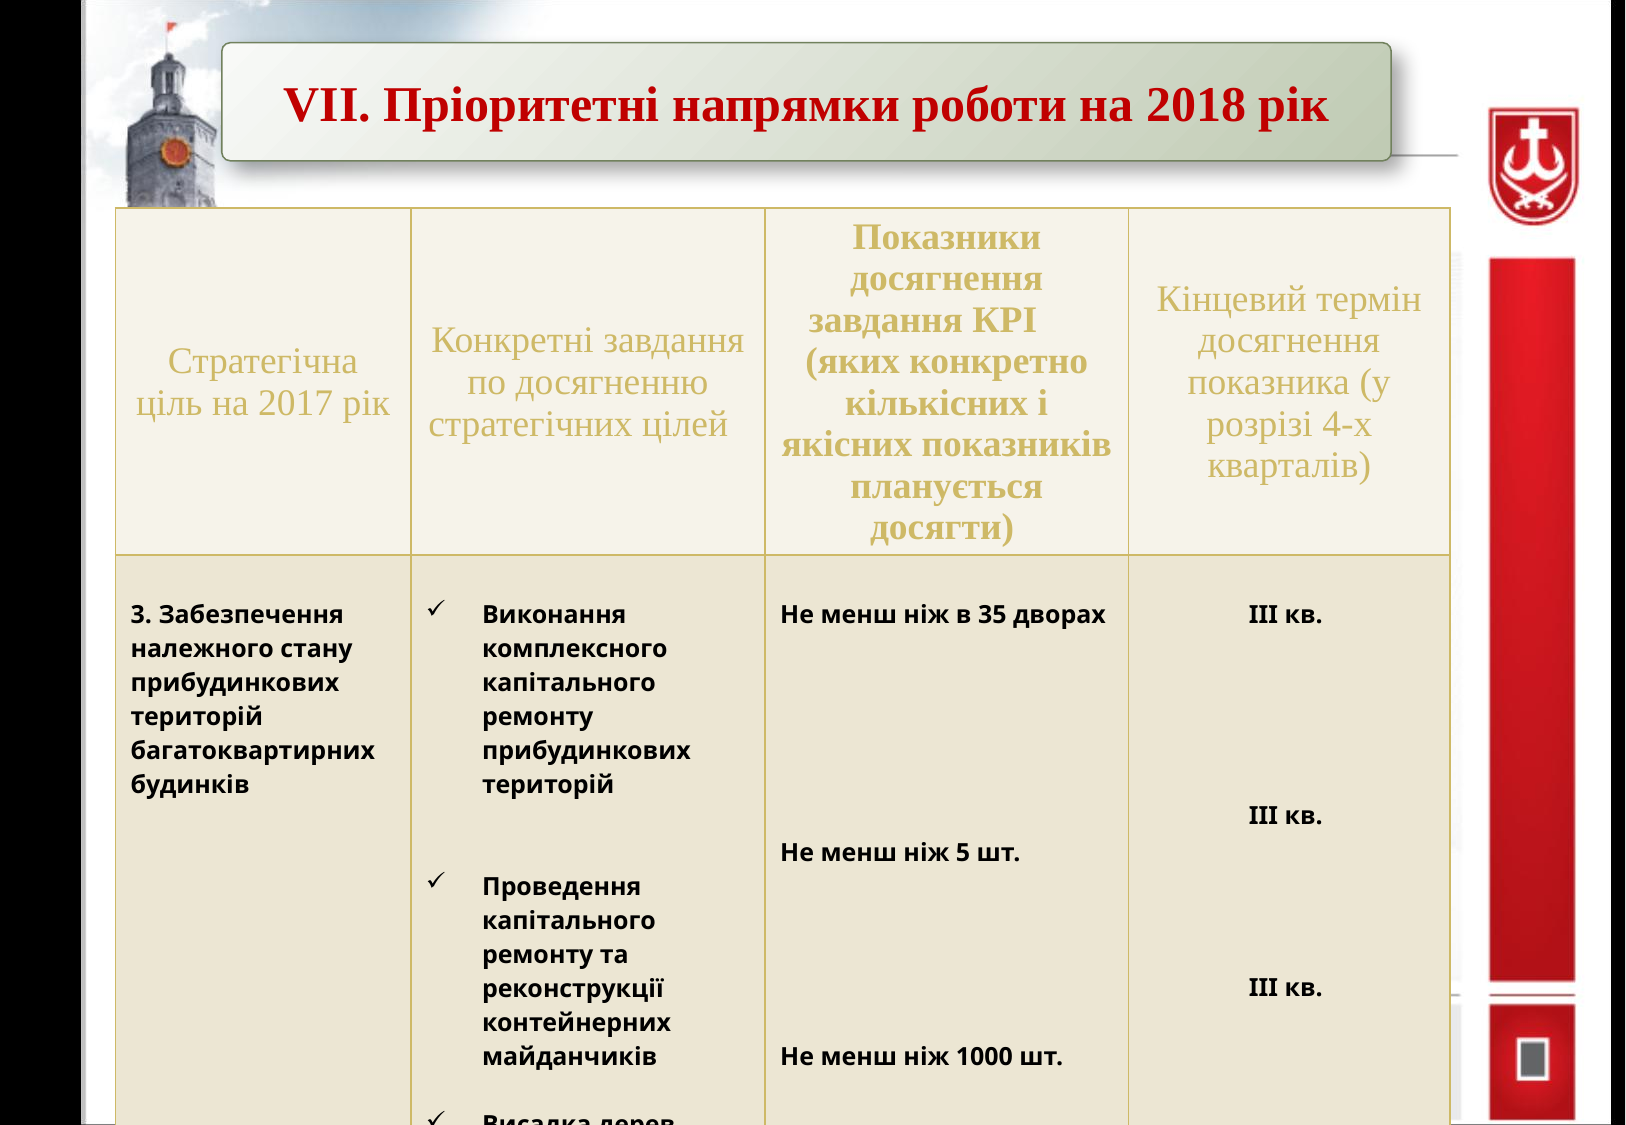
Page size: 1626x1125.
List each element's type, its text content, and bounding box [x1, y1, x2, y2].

text_box VII. Пріоритетні напрямки роботи на 2018 рік [220, 41, 1392, 162]
table_cell ІІІ кв. ІІІ кв. ІІІ кв. [1129, 556, 1449, 1125]
table_header Конкретні завдання по досягненню стратегічних цілей [412, 209, 764, 554]
table_header Стратегічна ціль на 2017 рік [116, 209, 410, 554]
table_cell Виконання комплексного капітального ремонту прибудинкових територій Проведення капітального ремонту та реконструкції контейнерних майданчиків Висадка дерев [412, 556, 764, 1125]
table_cell 3. Забезпечення належного стану прибудинкових територій багатоквартирних будинків [116, 556, 410, 1125]
table_cell Не менш ніж в 35 дворах Не менш ніж 5 шт. Не менш ніж 1000 шт. [766, 556, 1128, 1125]
picture [0, 0, 1626, 1125]
table_header Показники досягнення завдання КРІ (яких конкретно кількісних і якісних показників планується досягти) [766, 209, 1128, 554]
table_header Кінцевий термін досягнення показника (у розрізі 4-х кварталів) [1129, 209, 1449, 554]
